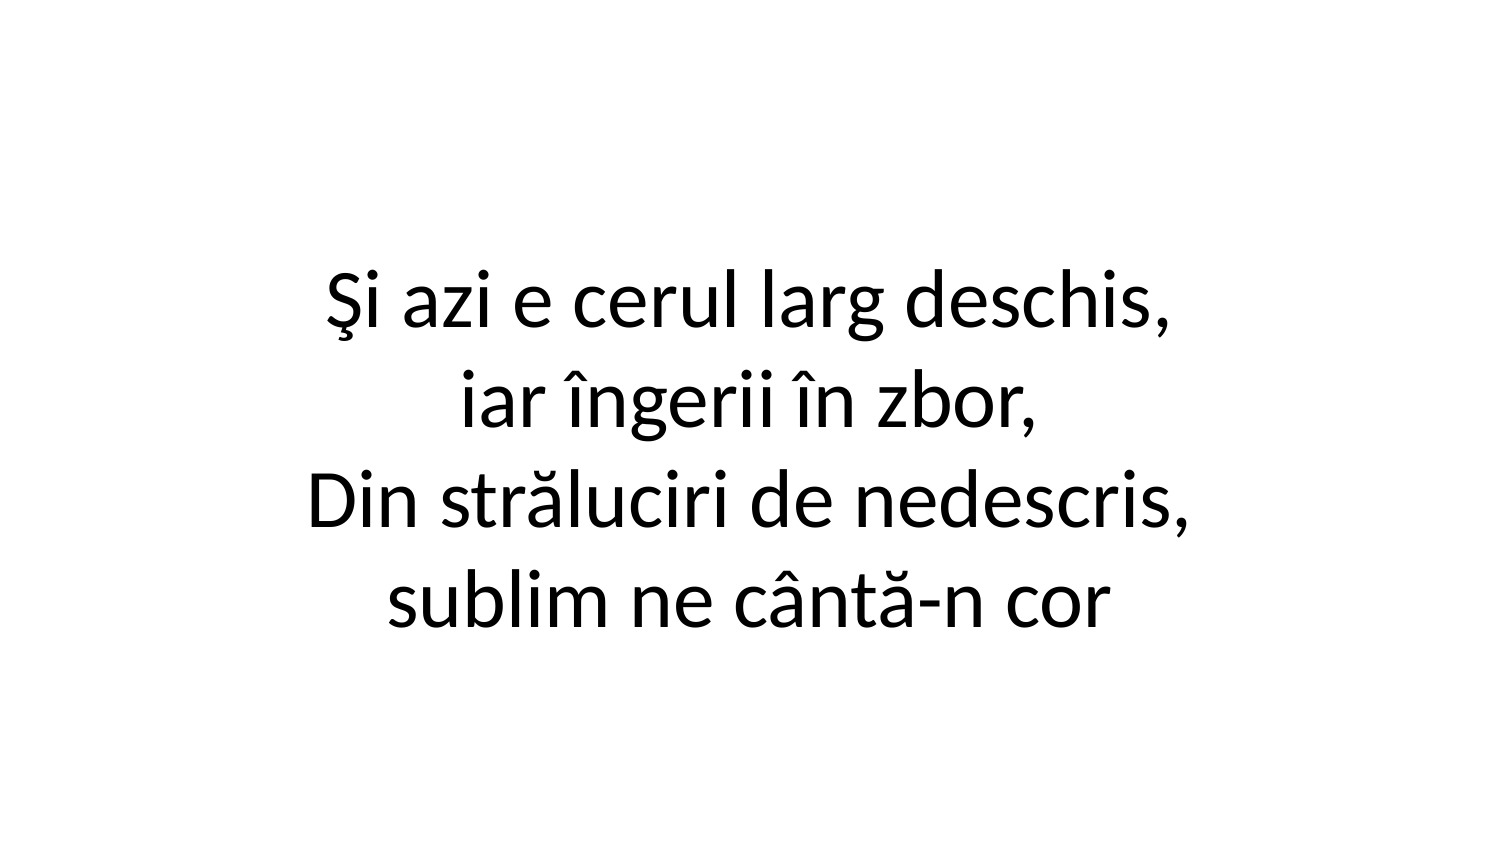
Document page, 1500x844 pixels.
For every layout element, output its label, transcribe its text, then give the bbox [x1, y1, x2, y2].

text_box Şi azi e cerul larg deschis, iar îngerii în zbor, Din străluciri de nedescris, sublim ne cântă-n cor [291, 192, 1209, 652]
